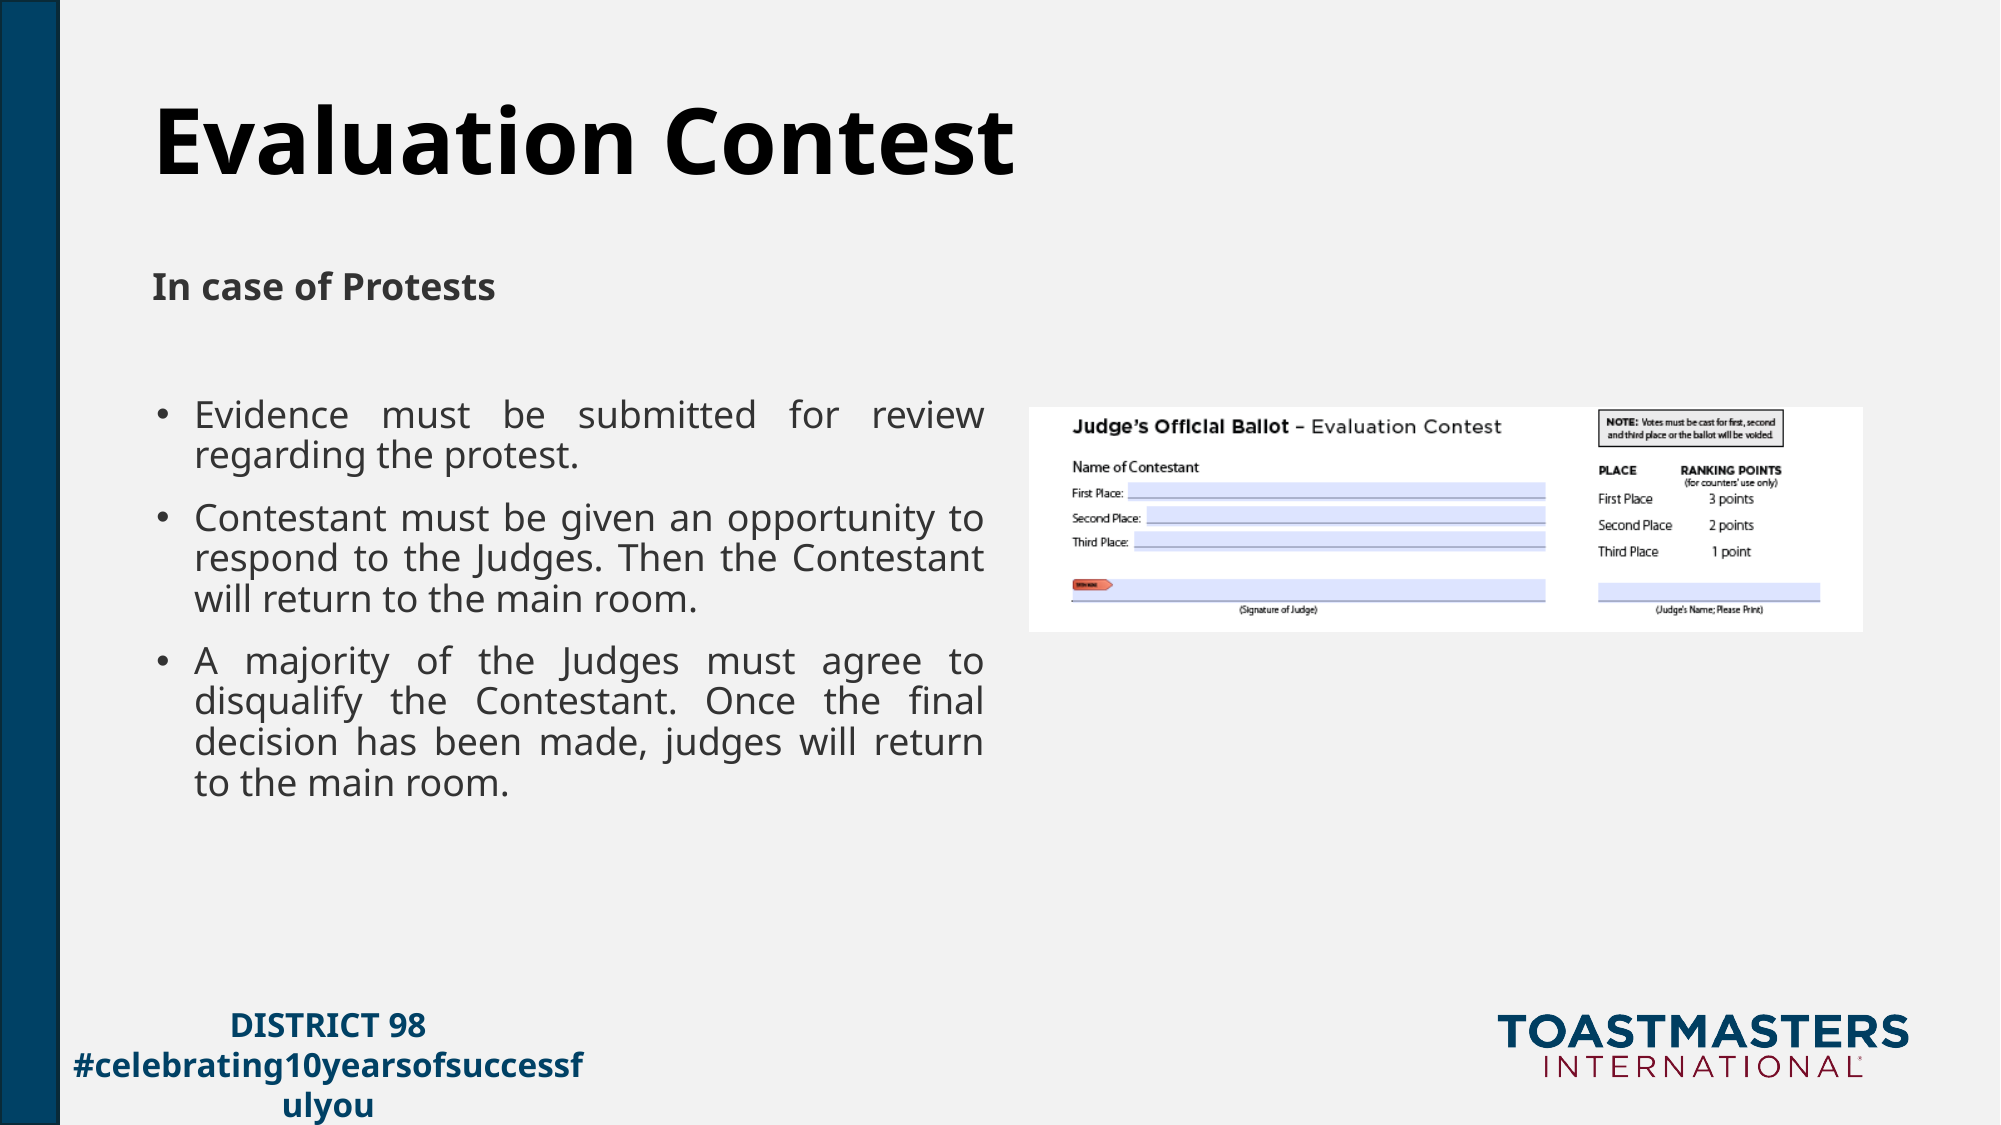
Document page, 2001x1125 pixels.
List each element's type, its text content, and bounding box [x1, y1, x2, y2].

picture [1028, 406, 2000, 1125]
title Evaluation Contest [137, 59, 1944, 229]
list In case of Protests Evidence must be submitted for review regarding the protest. Contestant must be given an opportunity to respond to the Judges. Then the Contestant will return to the main room. A majority of the Judges must agree to disqualify the Contestant. Once the final decision has been made, judges will return to the main room. [137, 260, 1000, 950]
text_box DISTRICT 98 #celebrating10yearsofsuccessfulyou [58, 996, 599, 1125]
text_box [0, 0, 60, 1125]
